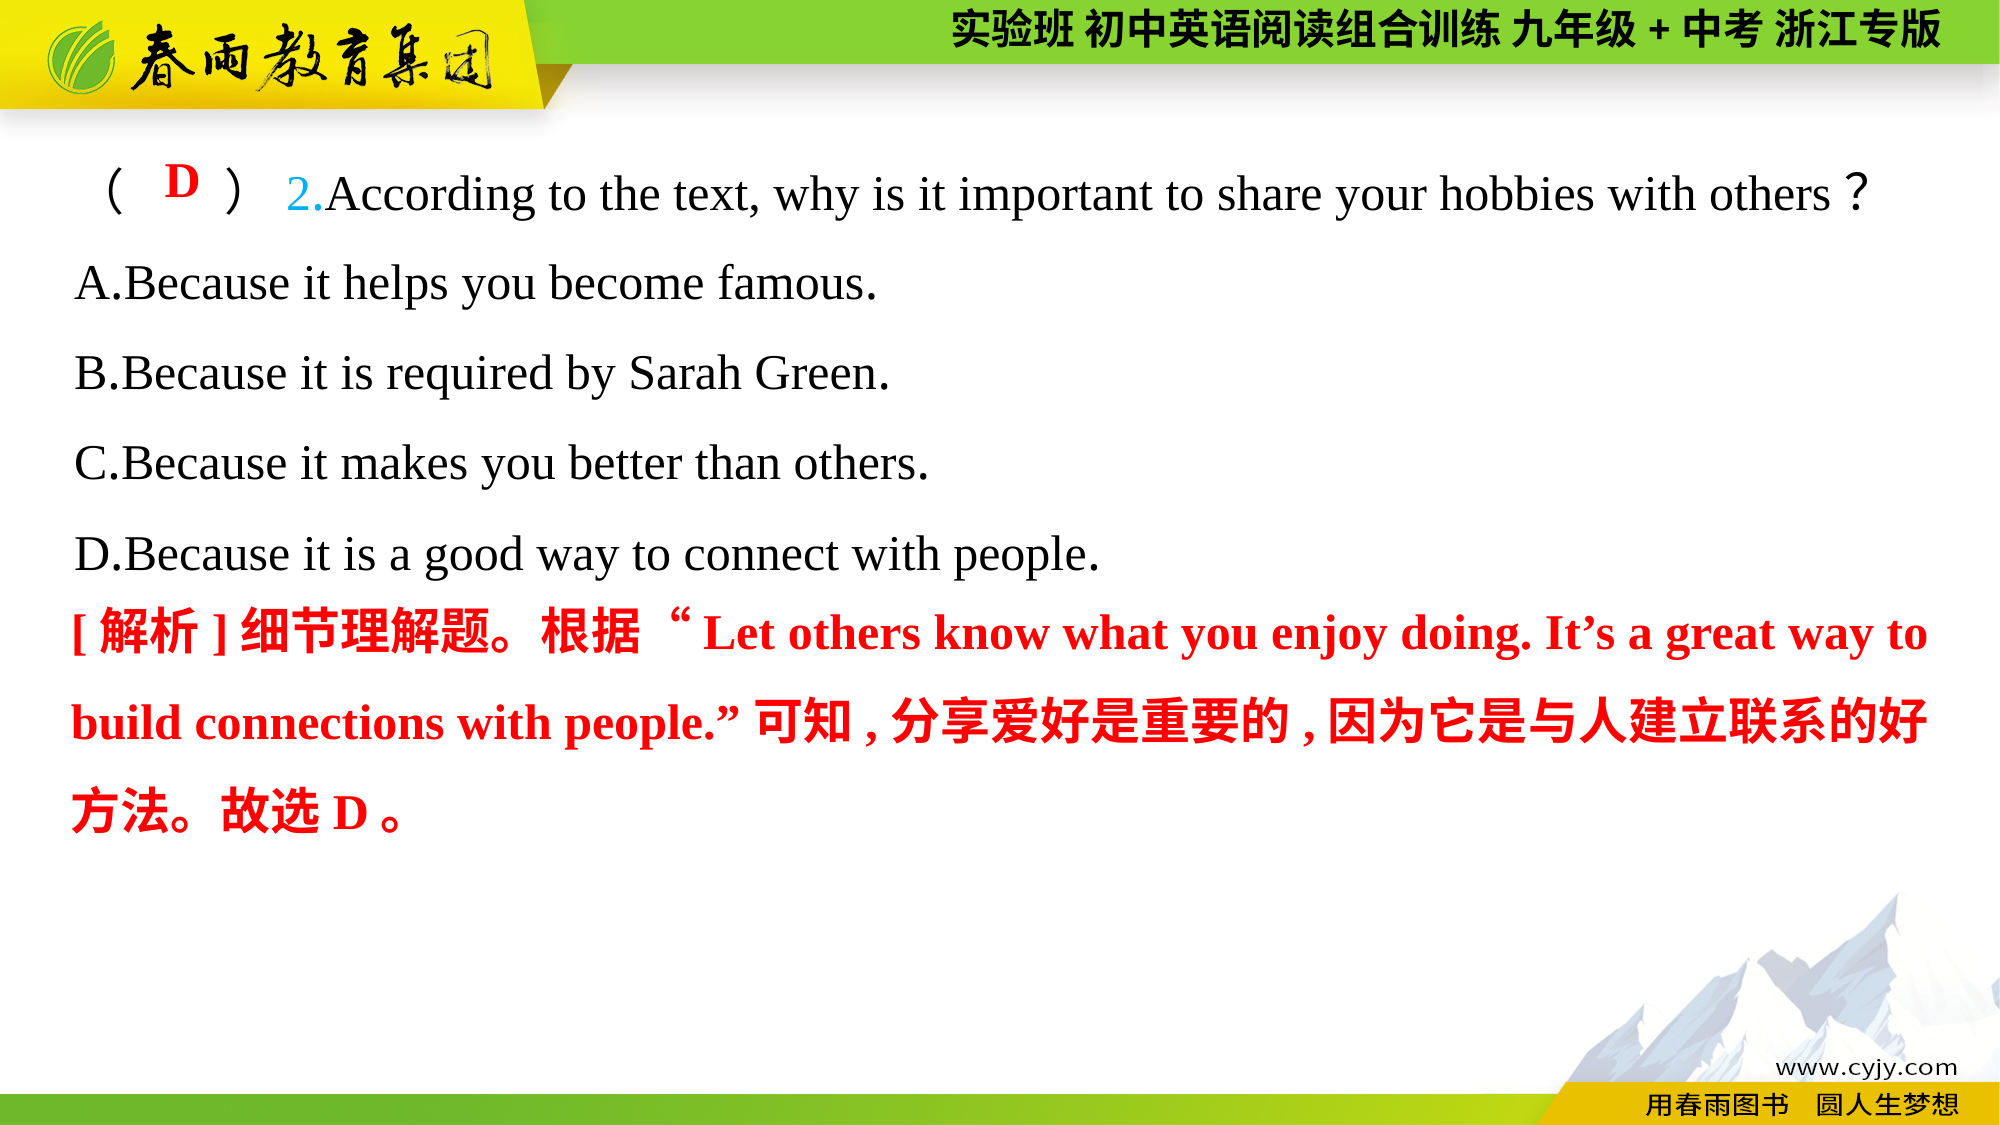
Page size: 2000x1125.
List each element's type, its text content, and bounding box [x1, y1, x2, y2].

list （ ）2.According to the text, why is it important to share your hobbies with others？ A.Because it helps you become famous. B.Because it is required by Sarah Green. C.Because it makes you better than others. D.Because it is a good way to connect with people. [59, 122, 1944, 562]
text_box D [149, 140, 216, 216]
text_box [解析]细节理解题。根据“Let others know what you enjoy doing. It’s a great way to build connections with people.”可知,分享爱好是重要的,因为它是与人建立联系的好方法。故选D。 [56, 562, 1944, 848]
picture [0, 0, 2000, 1125]
